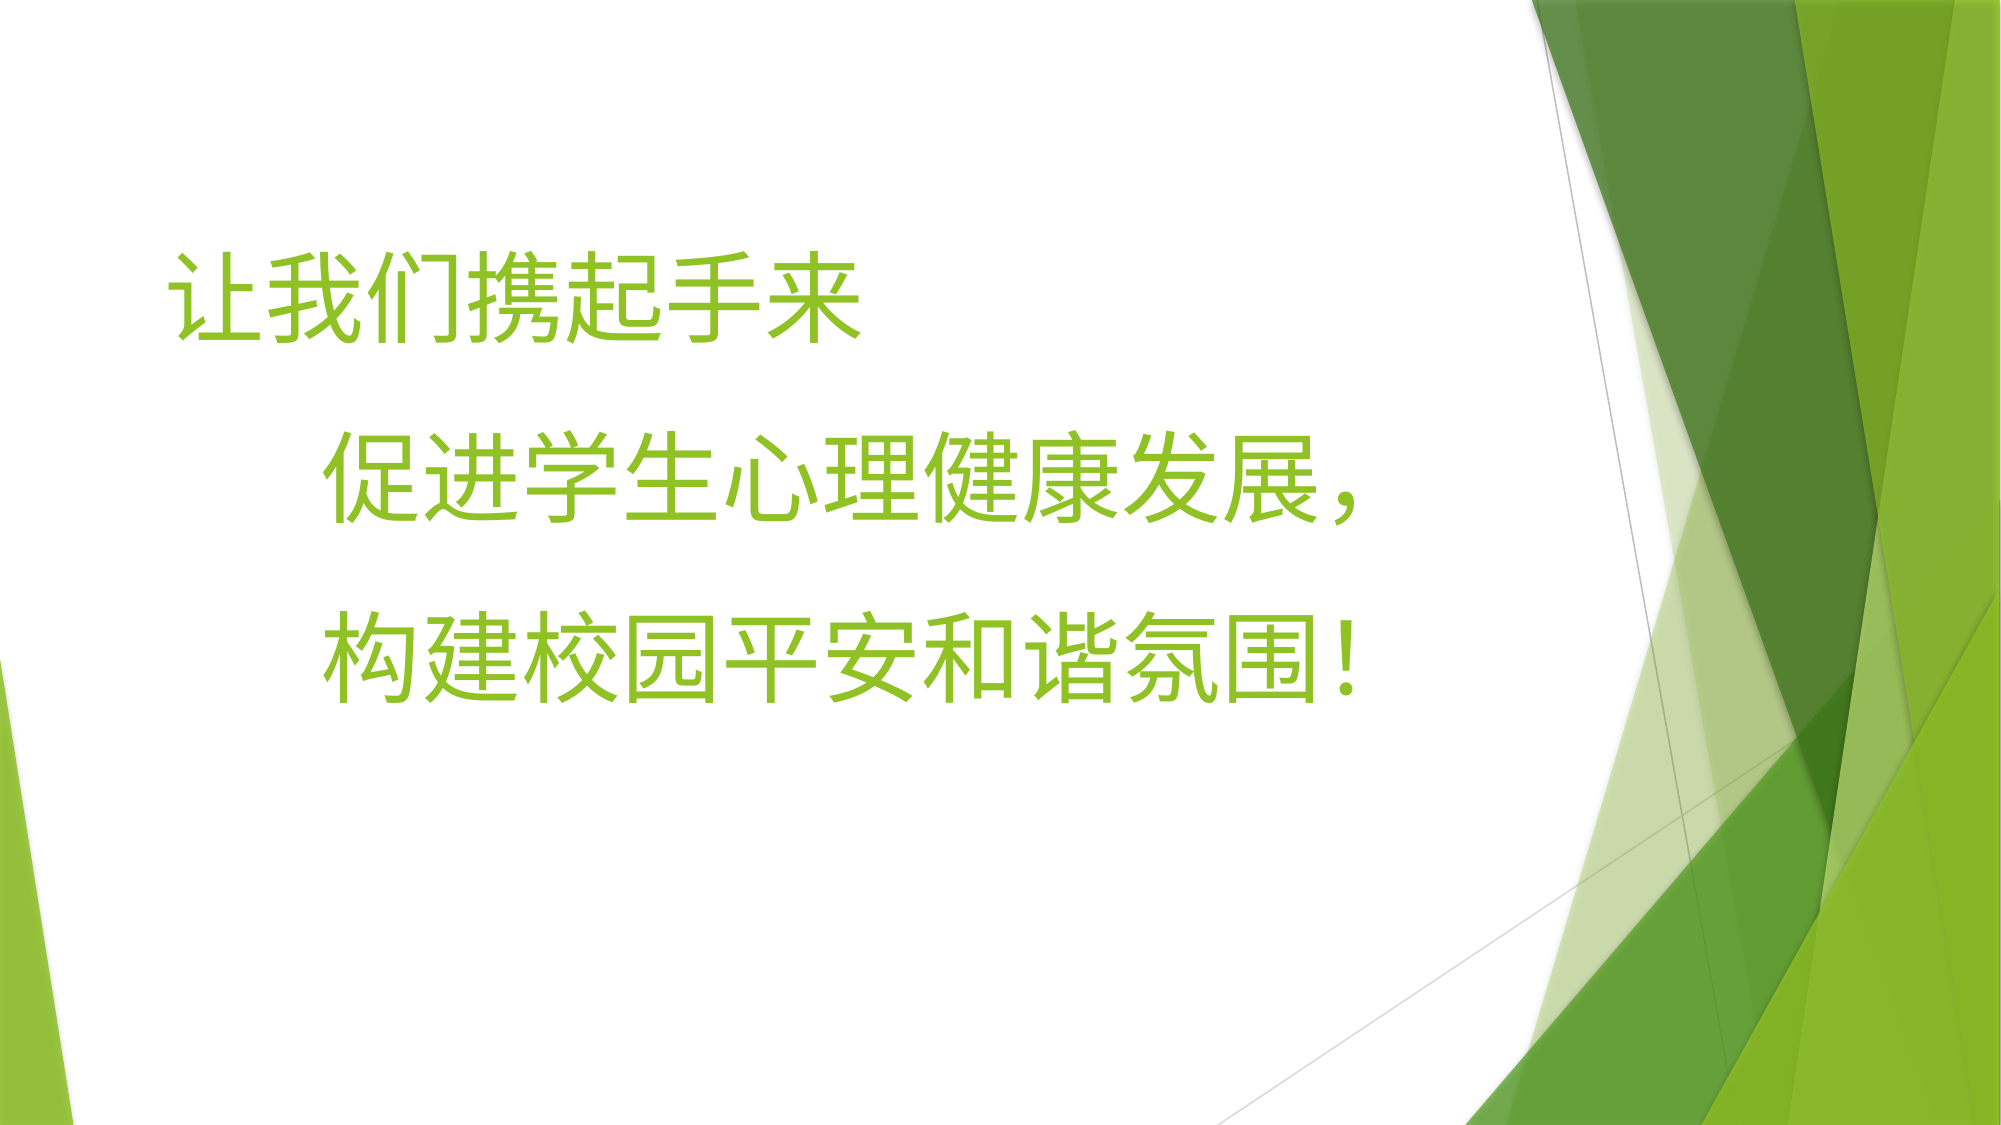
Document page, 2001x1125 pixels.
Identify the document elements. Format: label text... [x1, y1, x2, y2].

title 让我们携起手来 促进学生心理健康发展， 构建校园平安和谐氛围！ [149, 168, 1560, 764]
